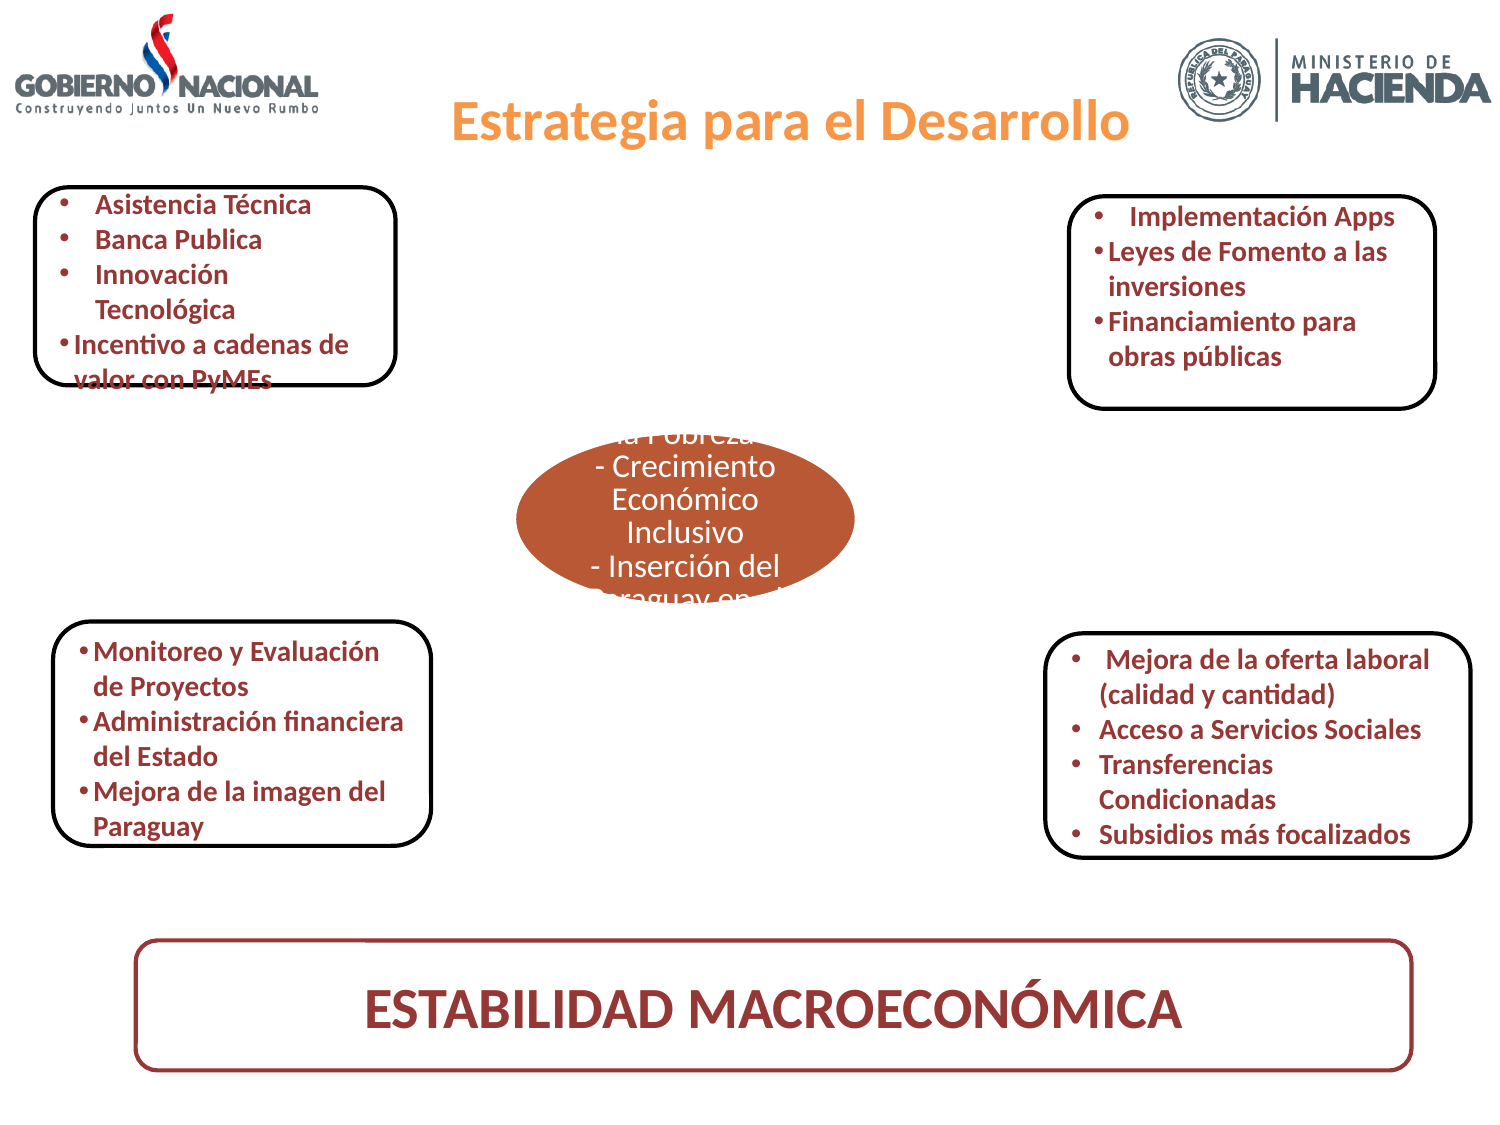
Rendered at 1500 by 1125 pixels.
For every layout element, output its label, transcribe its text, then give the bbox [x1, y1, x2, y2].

text_box Mejora de la oferta laboral (calidad y cantidad) Acceso a Servicios Sociales Transferencias Condicionadas Subsidios más focalizados [1376, 631, 1473, 860]
picture [1173, 33, 1495, 125]
text_box Implementación Apps Leyes de Fomento a las inversiones Financiamiento para obras públicas [1376, 194, 1438, 411]
picture [5, 7, 328, 125]
title Estrategia para el Desarrollo [82, 77, 1500, 184]
text_box ESTABILIDAD MACROECONÓMICA [133, 938, 1414, 1073]
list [0, 172, 1372, 866]
